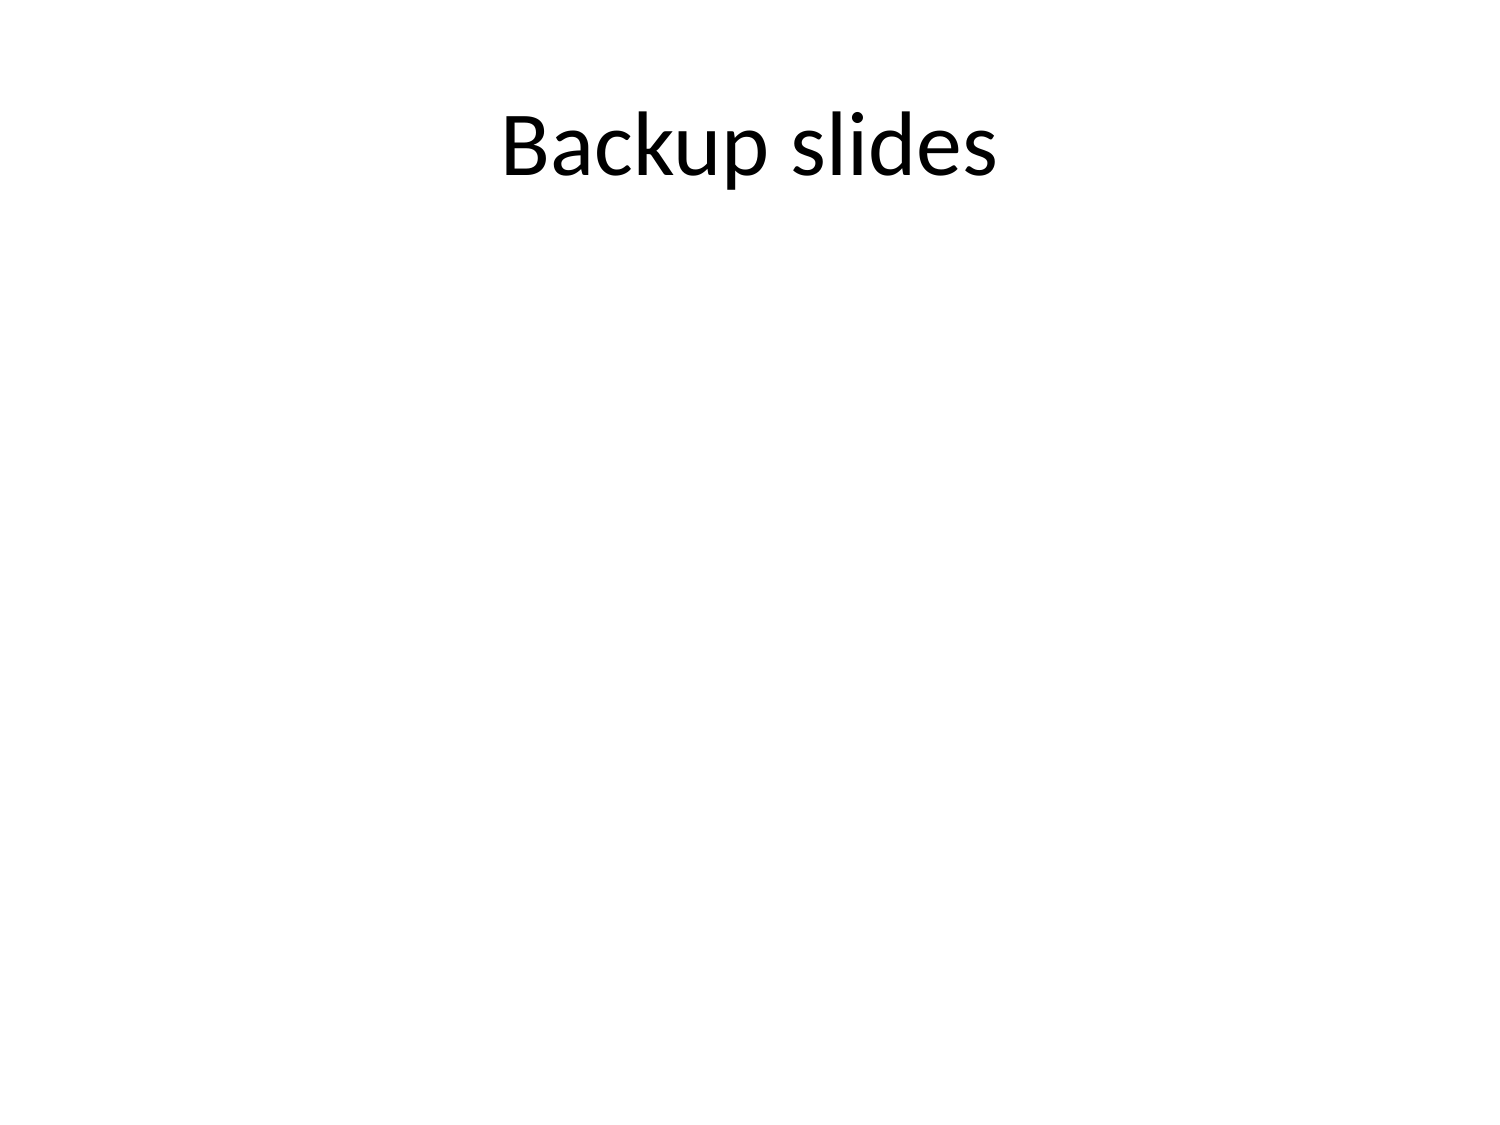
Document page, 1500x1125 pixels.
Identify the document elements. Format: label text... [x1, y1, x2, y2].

title Backup slides [75, 45, 1425, 233]
